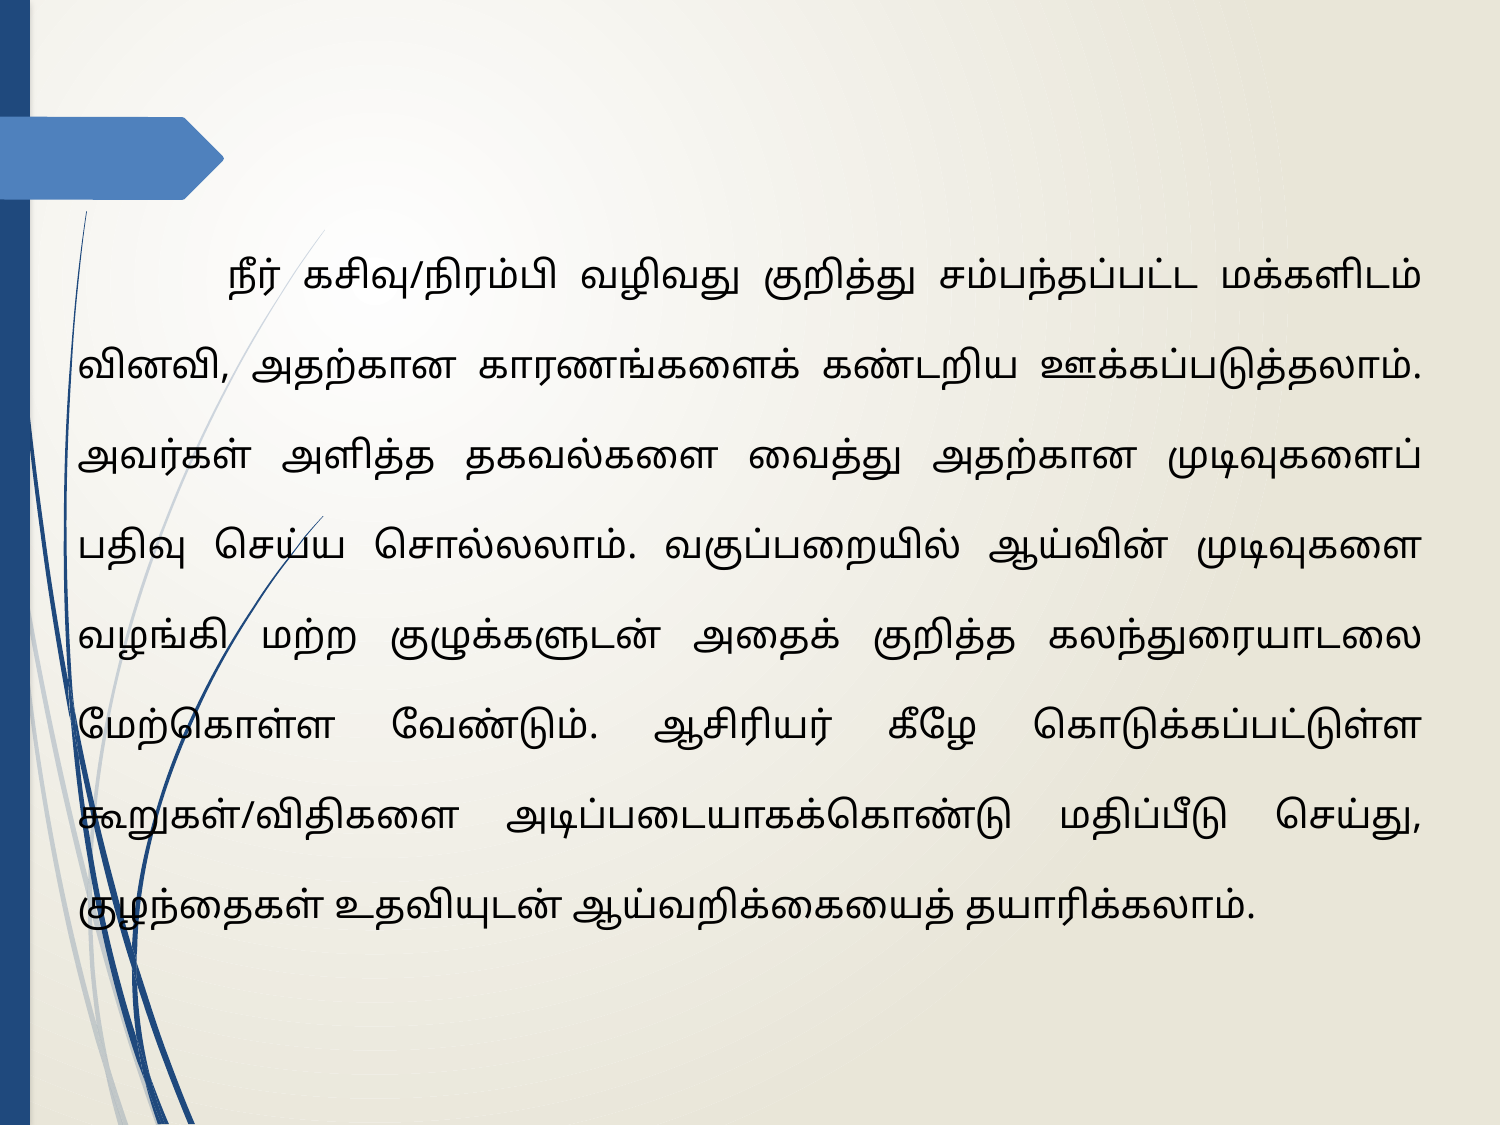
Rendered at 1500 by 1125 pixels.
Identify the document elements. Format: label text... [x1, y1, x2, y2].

text_box நீர் கசிவு/நிரம்பி வழிவது குறித்து சம்பந்தப்பட்ட மக்களிடம் வினவி, அதற்கான காரணங்களைக் கண்டறிய ஊக்கப்படுத்தலாம். அவர்கள் அளித்த தகவல்களை வைத்து அதற்கான முடிவுகளைப் பதிவு செய்ய சொல்லலாம். வகுப்பறையில் ஆய்வின் முடிவுகளை வழங்கி மற்ற குழுக்களுடன் அதைக் குறித்த கலந்துரையாடலை மேற்கொள்ள வேண்டும். ஆசிரியர் கீழே கொடுக்கப்பட்டுள்ள கூறுகள்/விதிகளை அடிப்படையாகக்கொண்டு மதிப்பீடு செய்து, குழந்தைகள் உதவியுடன் ஆய்வறிக்கையைத் தயாரிக்கலாம். [62, 199, 1438, 934]
